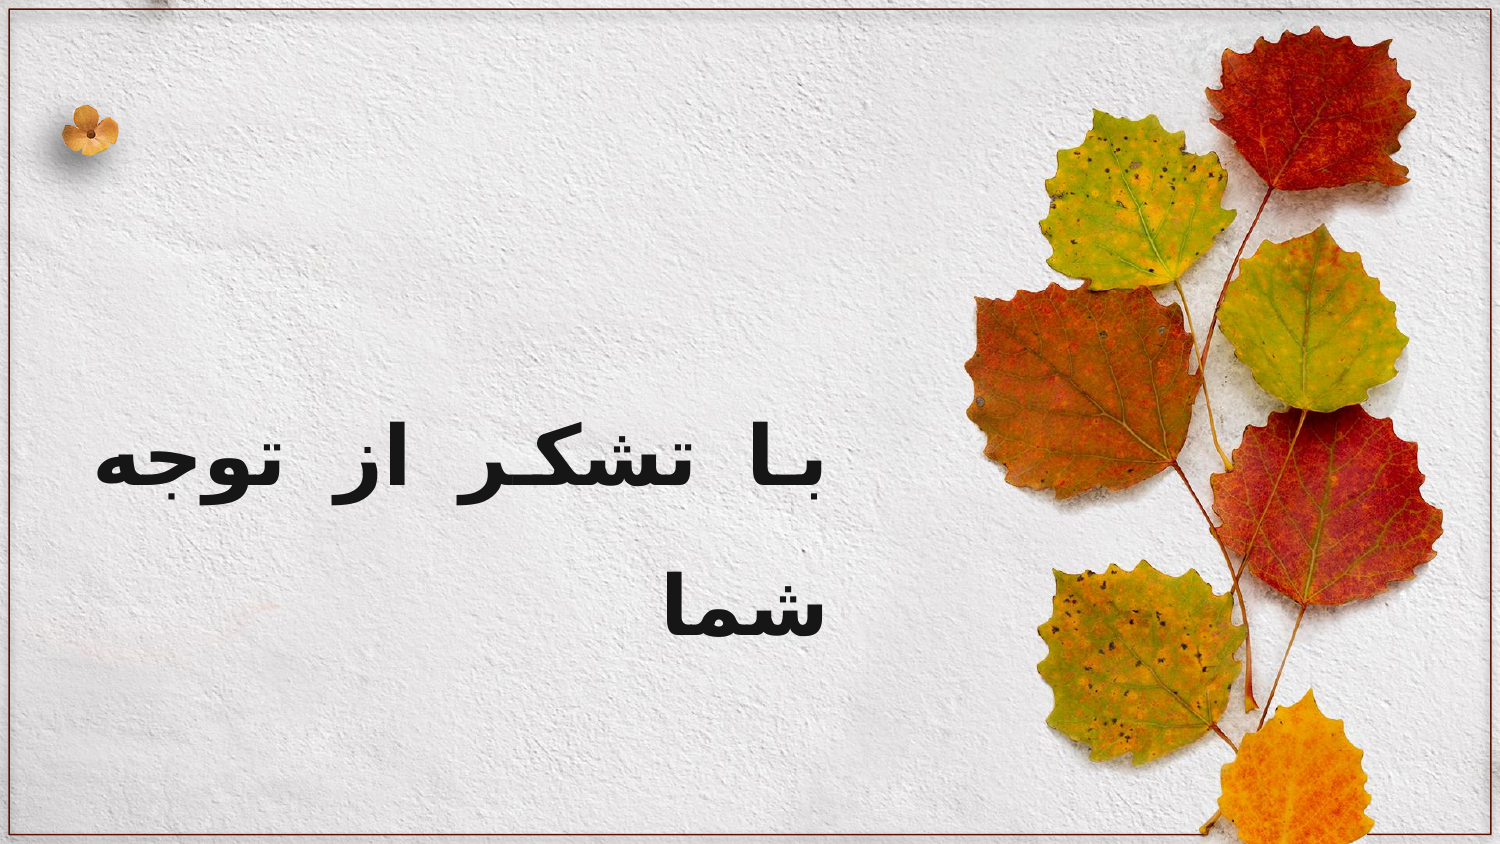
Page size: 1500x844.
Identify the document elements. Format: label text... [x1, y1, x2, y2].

text_box با تشکر از توجه شما [58, 344, 844, 660]
picture [0, 0, 1500, 844]
